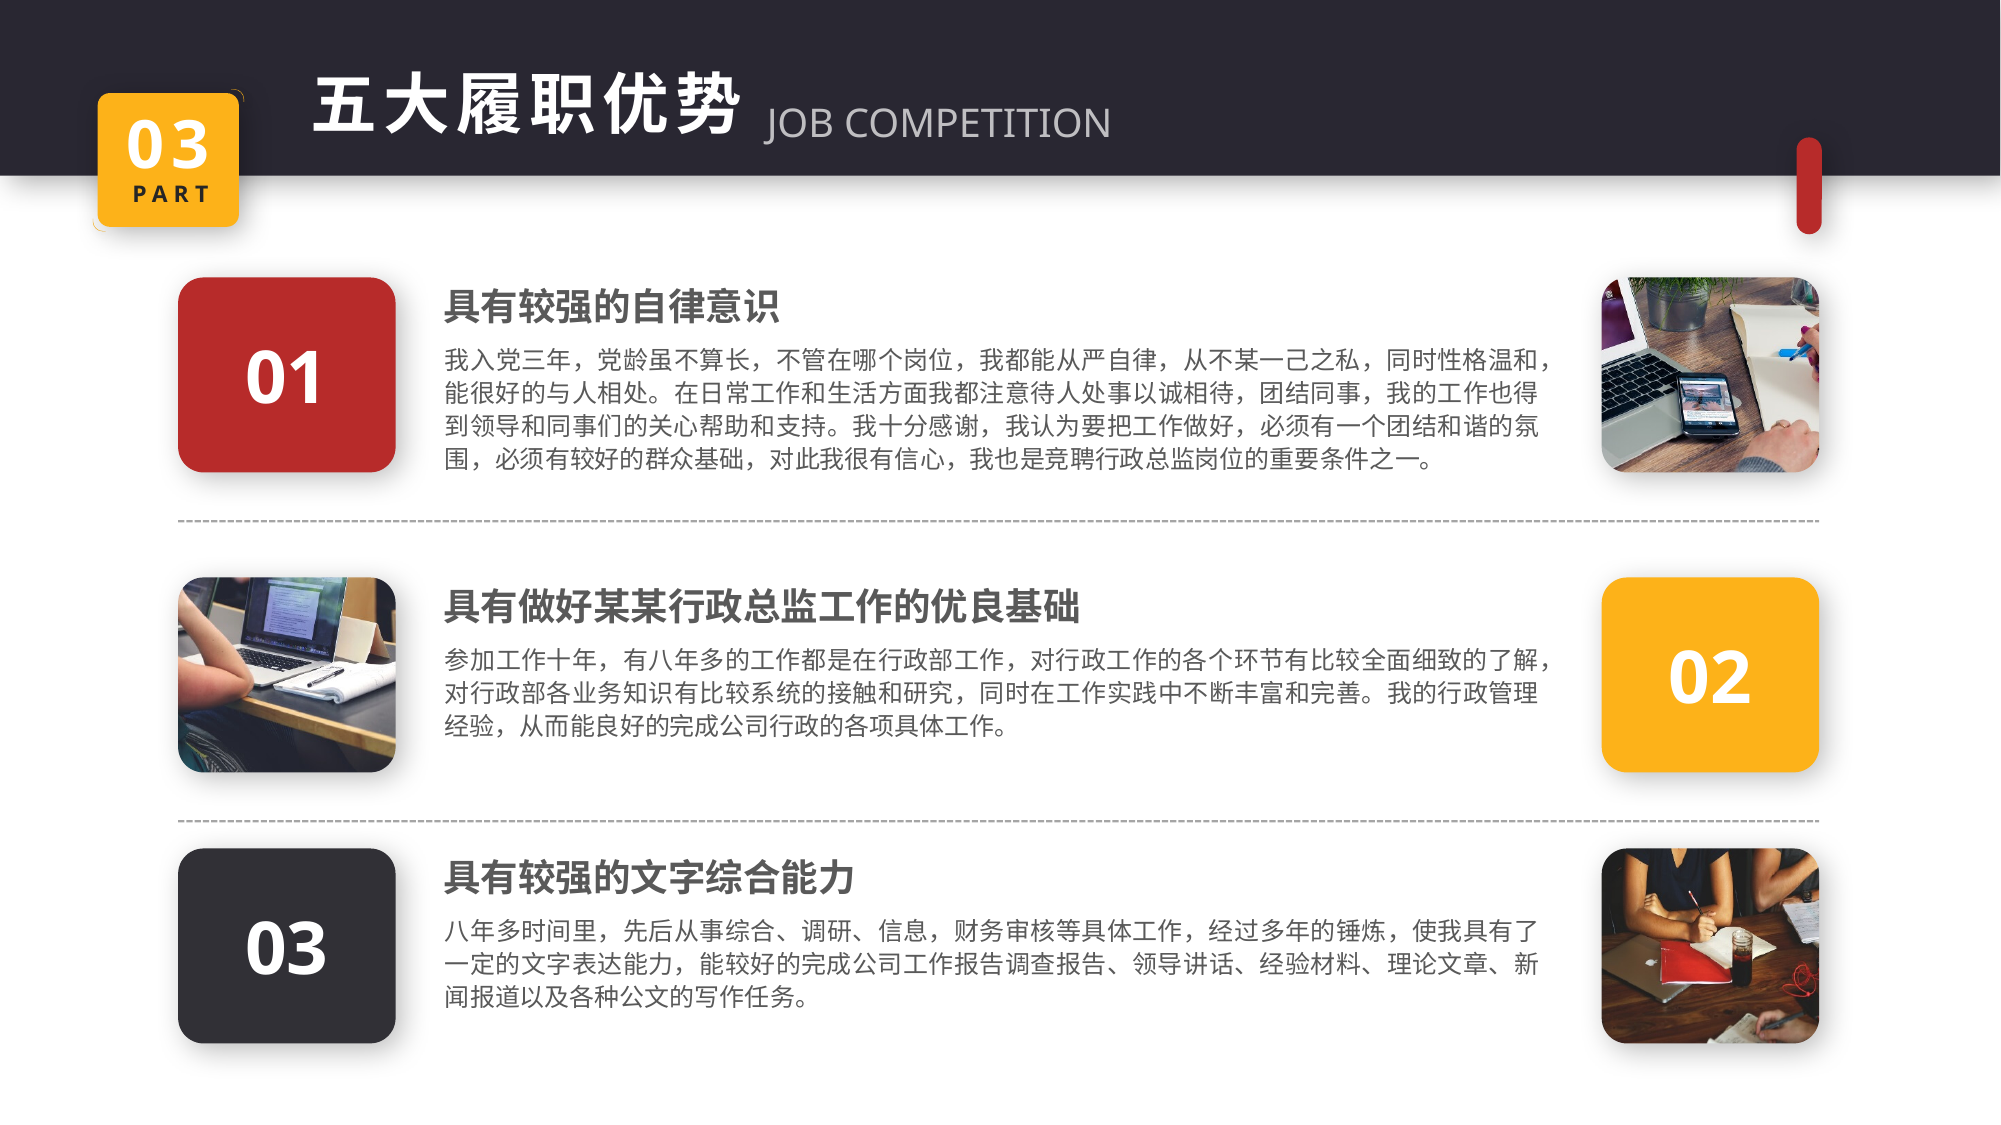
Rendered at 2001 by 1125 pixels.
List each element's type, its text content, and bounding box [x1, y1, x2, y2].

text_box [92, 89, 248, 232]
text_box 五大履职优势 [299, 56, 850, 148]
text_box JOB COMPETITION [755, 92, 1129, 151]
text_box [178, 275, 1820, 522]
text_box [178, 846, 1820, 1044]
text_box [178, 575, 1820, 822]
